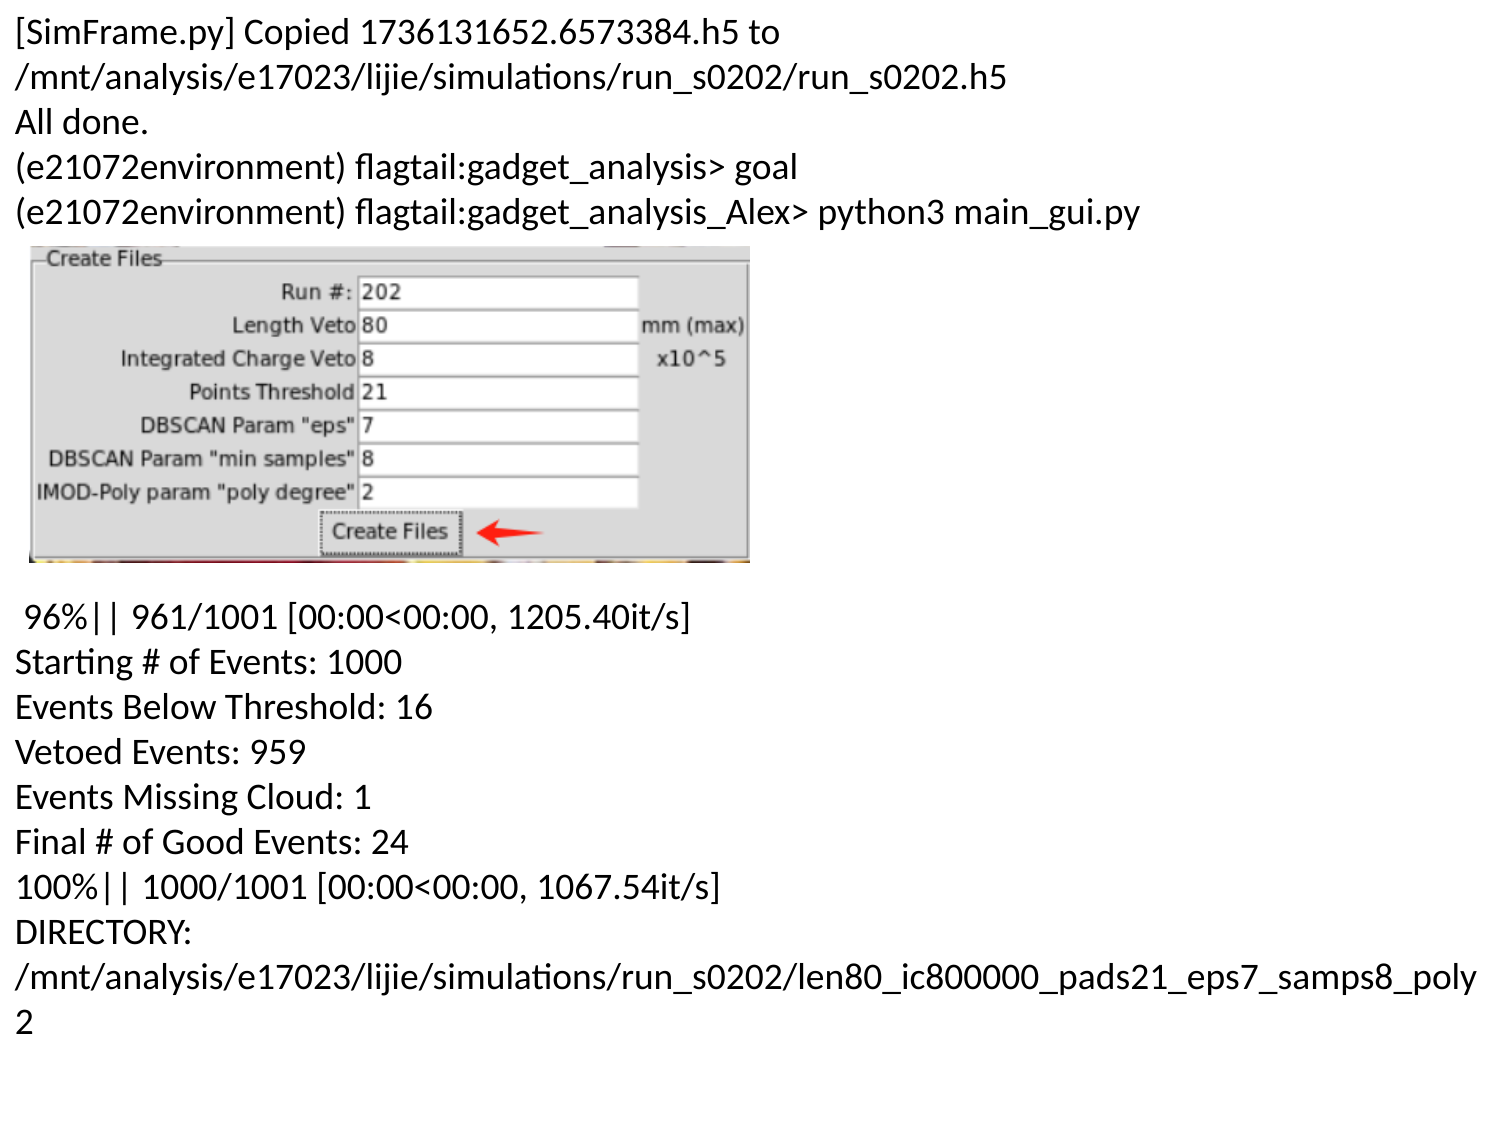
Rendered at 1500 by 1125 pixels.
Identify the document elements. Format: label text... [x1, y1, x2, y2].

text_box [SimFrame.py] Copied 1736131652.6573384.h5 to /mnt/analysis/e17023/lijie/simulations/run_s0202/run_s0202.h5 All done. (e21072environment) flagtail:gadget_analysis> goal (e21072environment) flagtail:gadget_analysis_Alex> python3 main_gui.py 96%|| 961/1001 [00:00<00:00, 1205.40it/s] Starting # of Events: 1000 Events Below Threshold: 16 Vetoed Events: 959 Events Missing Cloud: 1 Final # of Good Events: 24 100%|| 1000/1001 [00:00<00:00, 1067.54it/s] DIRECTORY: /mnt/analysis/e17023/lijie/simulations/run_s0202/len80_ic800000_pads21_eps7_samps8_poly2 [0, 0, 1500, 1050]
picture [29, 246, 750, 563]
